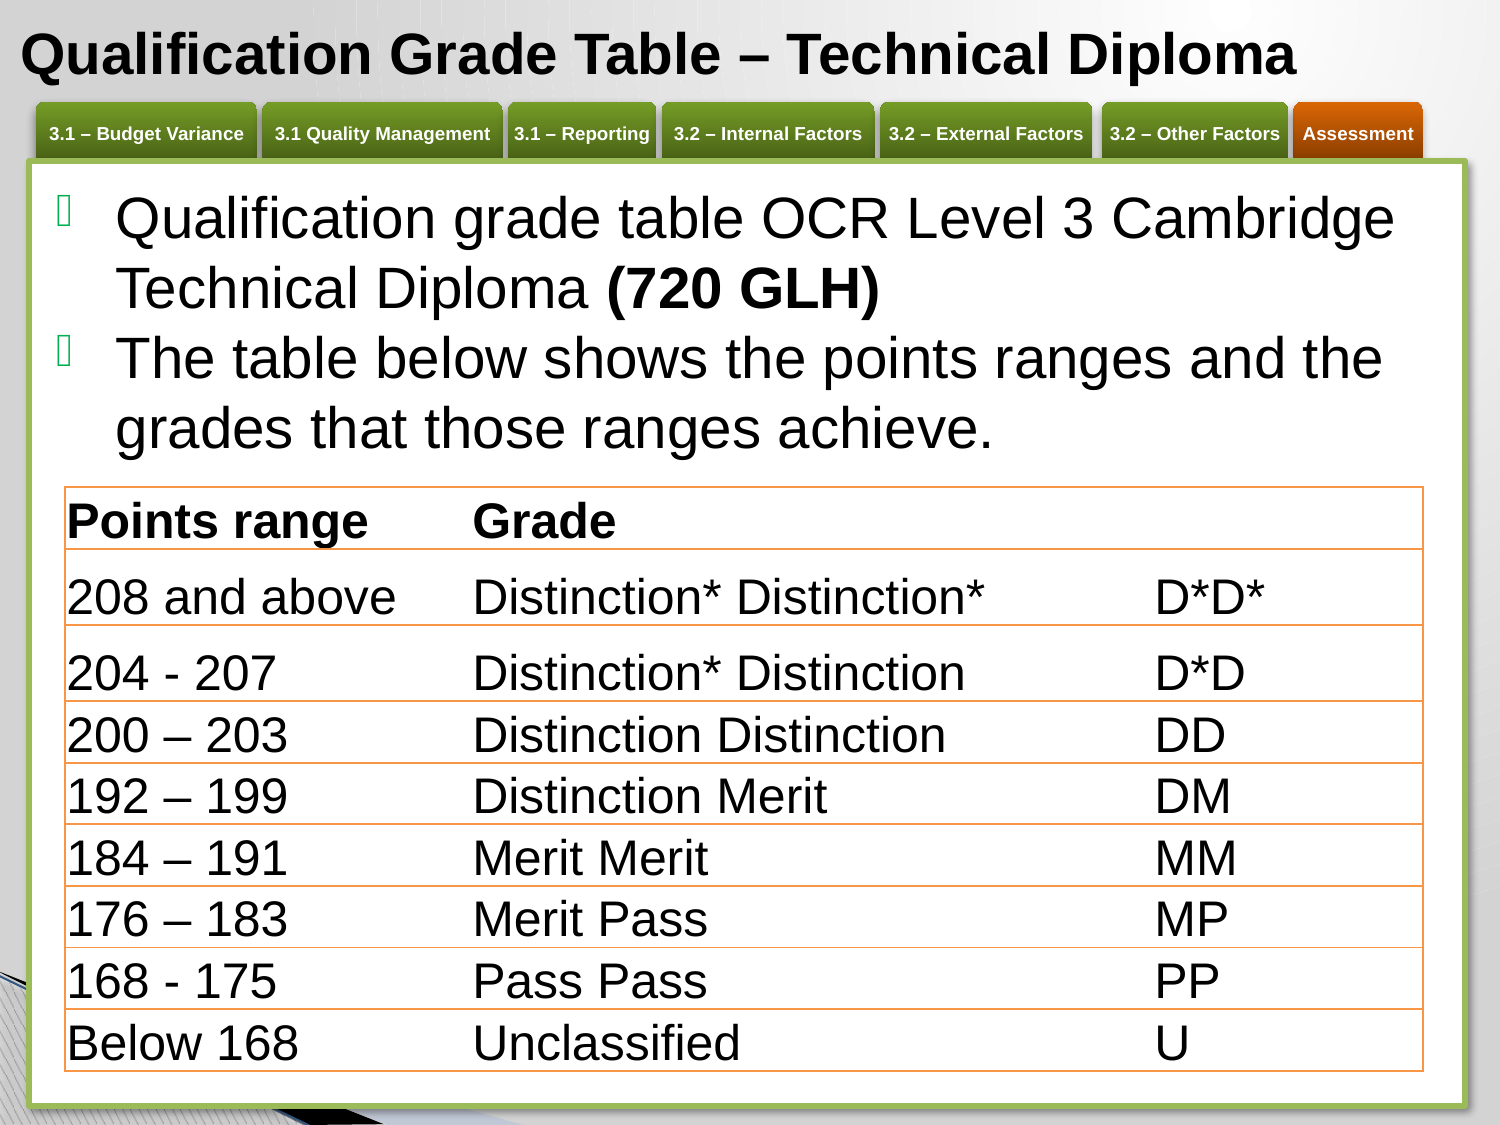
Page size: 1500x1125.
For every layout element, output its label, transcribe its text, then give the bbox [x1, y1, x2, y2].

table_cell Merit Merit [471, 825, 1153, 885]
table_cell U [1153, 1010, 1422, 1070]
table_cell DD [1153, 702, 1422, 762]
text_box e [551, 0, 603, 5]
table_cell Merit Pass [471, 887, 1153, 947]
table_cell 200 – 203 [66, 702, 471, 762]
table_cell Distinction Distinction [471, 702, 1153, 762]
table_cell MP [1153, 887, 1422, 947]
table_header Grade [471, 488, 1153, 548]
table_cell DM [1153, 764, 1422, 823]
table_cell 208 and above [66, 550, 471, 624]
table_cell Distinction* Distinction [471, 626, 1153, 700]
table_cell 192 – 199 [66, 764, 471, 823]
table_header Points range [66, 488, 471, 548]
table_cell D*D* [1153, 550, 1422, 624]
table_cell Below 168 [66, 1010, 471, 1070]
table_cell Distinction Merit [471, 764, 1153, 823]
table_cell 204 - 207 [66, 626, 471, 700]
table_cell D*D [1153, 626, 1422, 700]
table_cell 184 – 191 [66, 825, 471, 885]
table_cell Unclassified [471, 1010, 1153, 1070]
table_header [1153, 488, 1422, 548]
table_cell 176 – 183 [66, 887, 471, 947]
text_box Qualification grade table OCR Level 3 Cambridge Technical Diploma (720 GLH) The table below shows the points ranges and the grades that those ranges achieve. [41, 172, 1447, 468]
table_cell Distinction* Distinction* [471, 550, 1153, 624]
table_cell 168 - 175 [66, 948, 471, 1008]
table_cell Pass Pass [471, 948, 1153, 1008]
title Qualification Grade Table – Technical Diploma [5, 0, 1447, 102]
table_cell MM [1153, 825, 1422, 885]
table_cell PP [1153, 948, 1422, 1008]
picture [281, 1114, 303, 1125]
